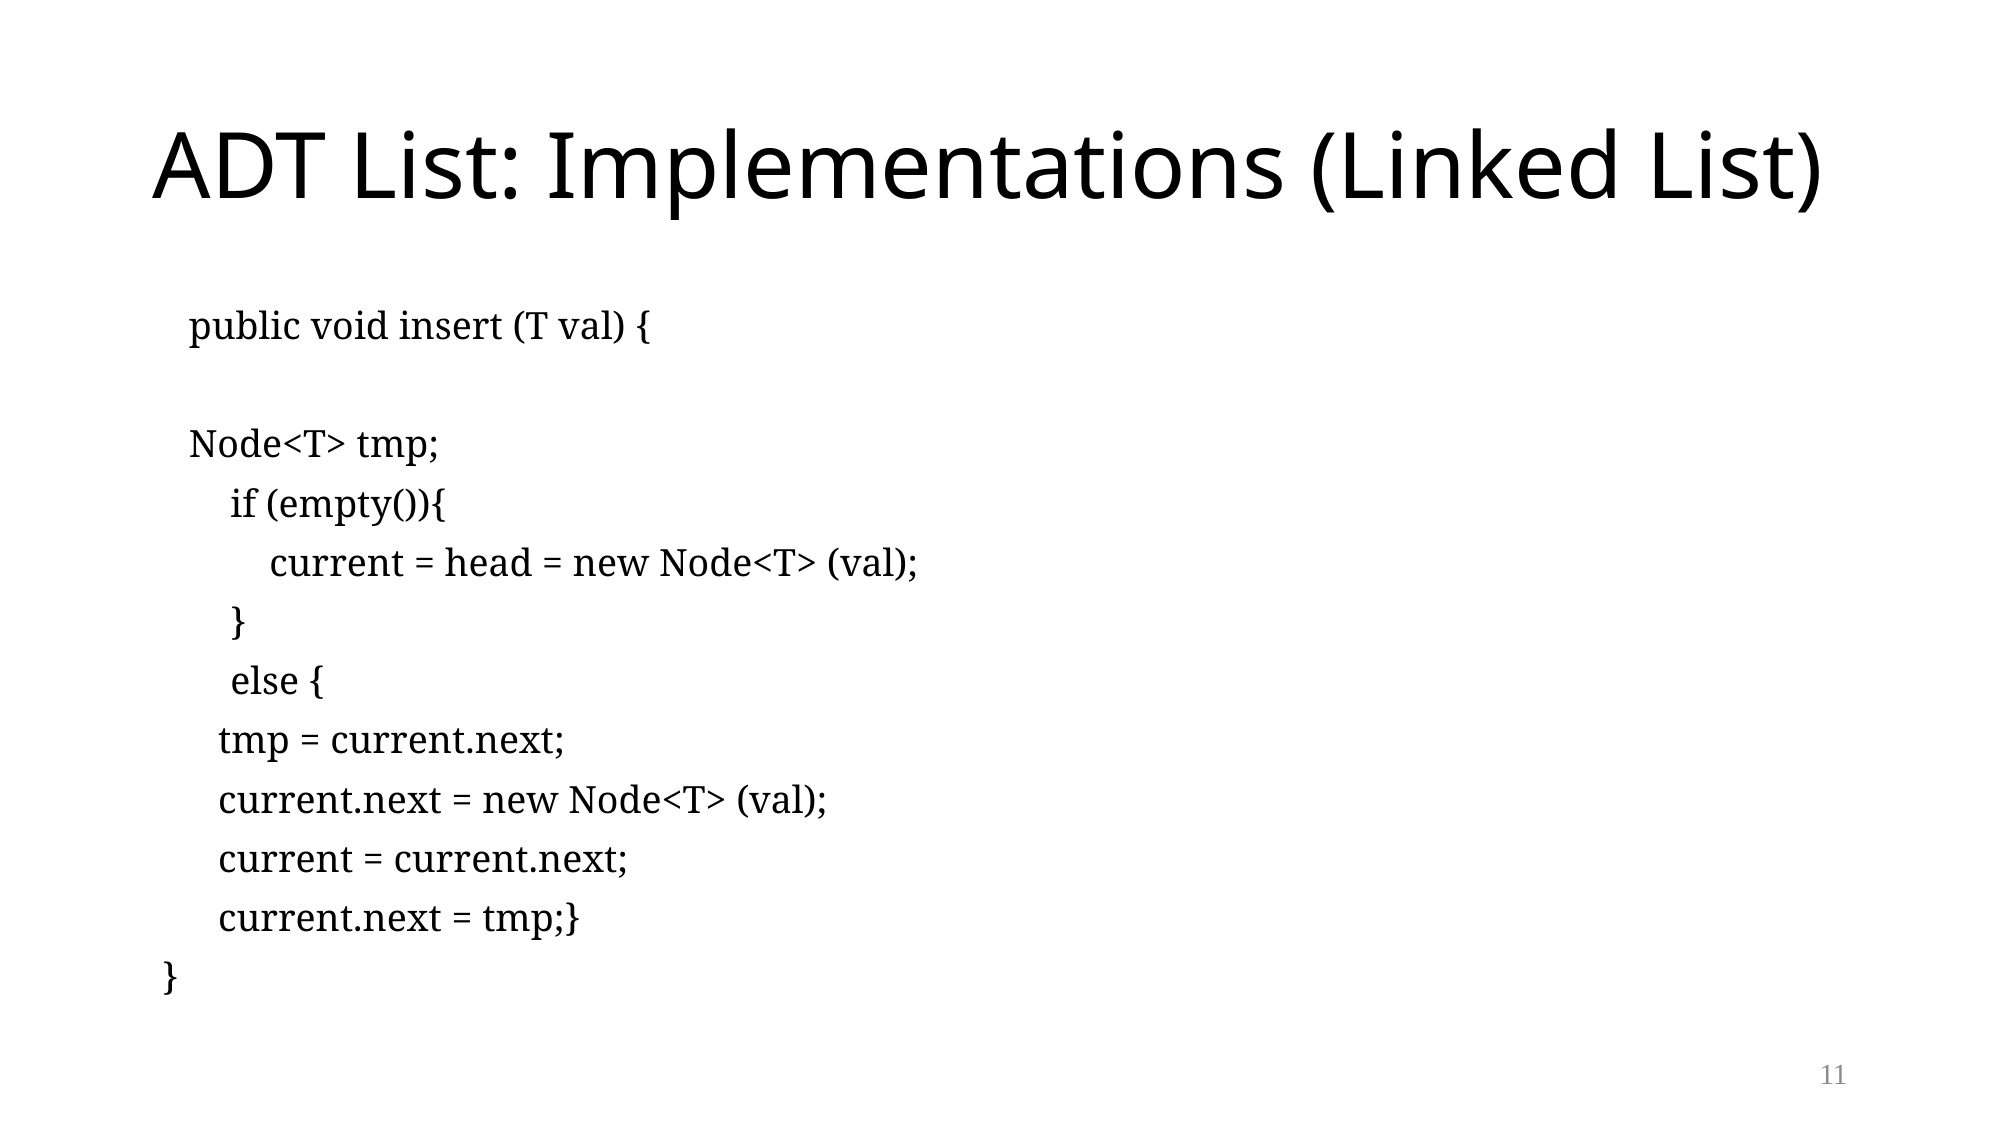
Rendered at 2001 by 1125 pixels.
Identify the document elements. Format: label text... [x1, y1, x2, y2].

slide_number 11 [1412, 1042, 1863, 1103]
title ADT List: Implementations (Linked List) [137, 59, 1863, 278]
list public void insert (T val) { Node<T> tmp; if (empty()){ current = head = new Node<T> (val); } else { tmp = current.next; current.next = new Node<T> (val); current = current.next; current.next = tmp;} } [137, 299, 1863, 1014]
